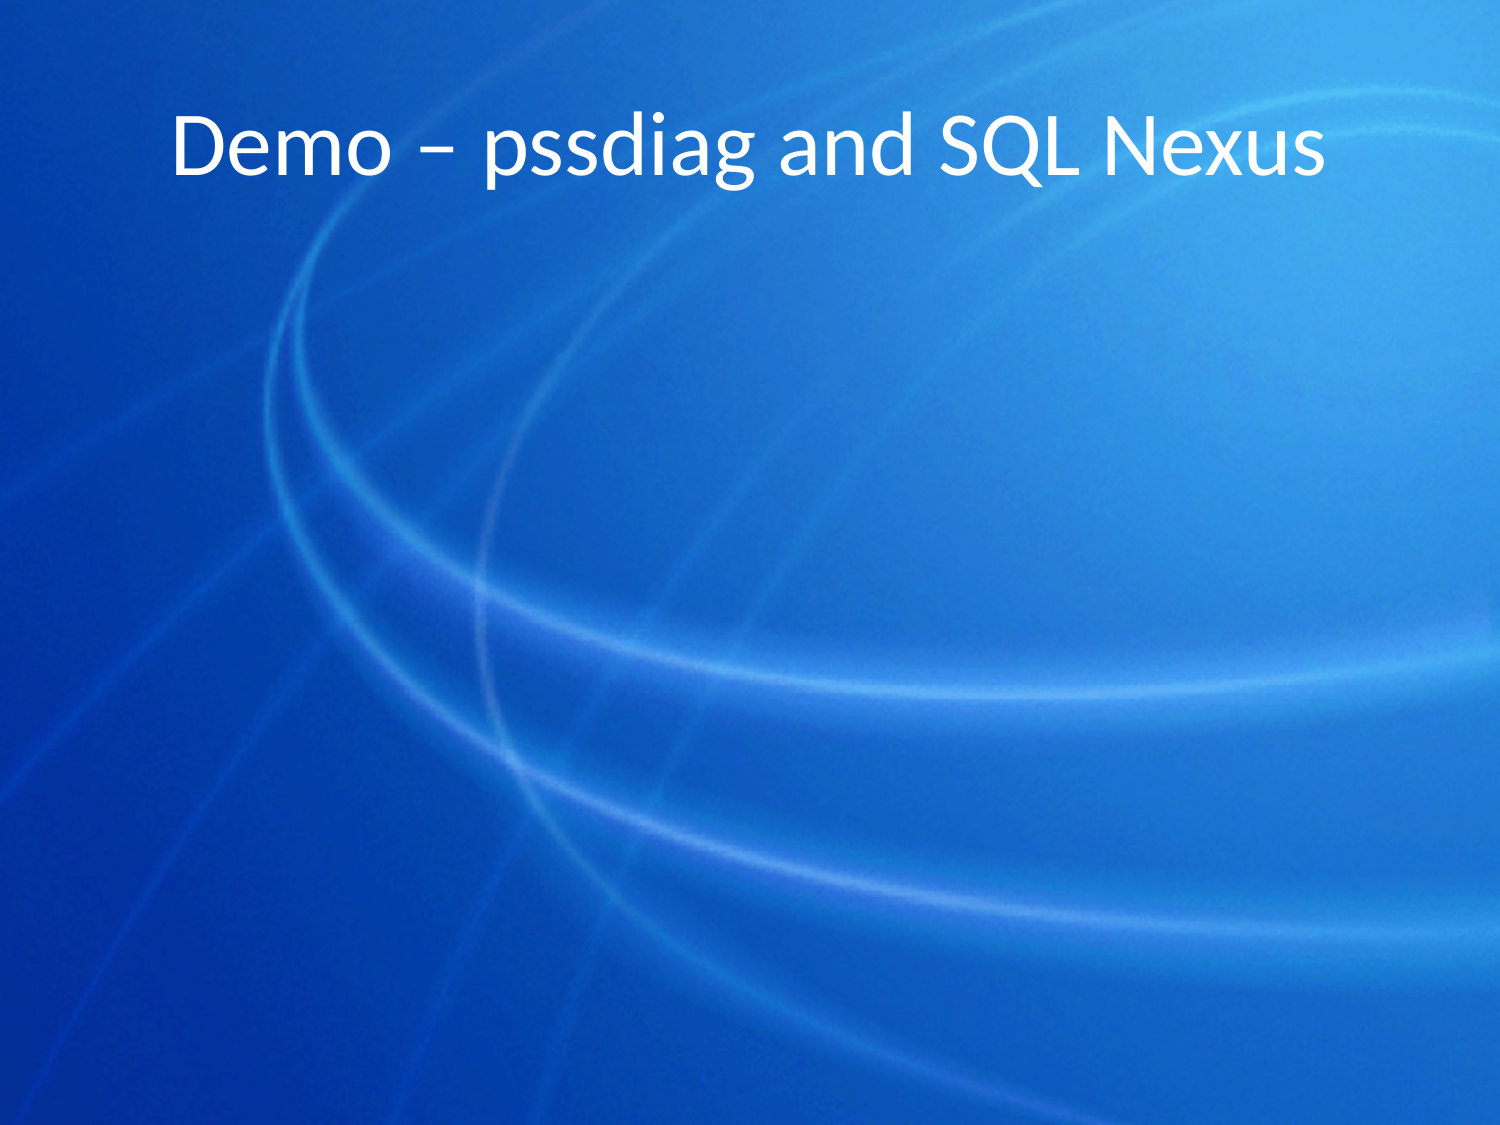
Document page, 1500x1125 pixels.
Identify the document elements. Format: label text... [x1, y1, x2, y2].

picture [0, 0, 1500, 1125]
title Demo – pssdiag and SQL Nexus [75, 45, 1425, 233]
